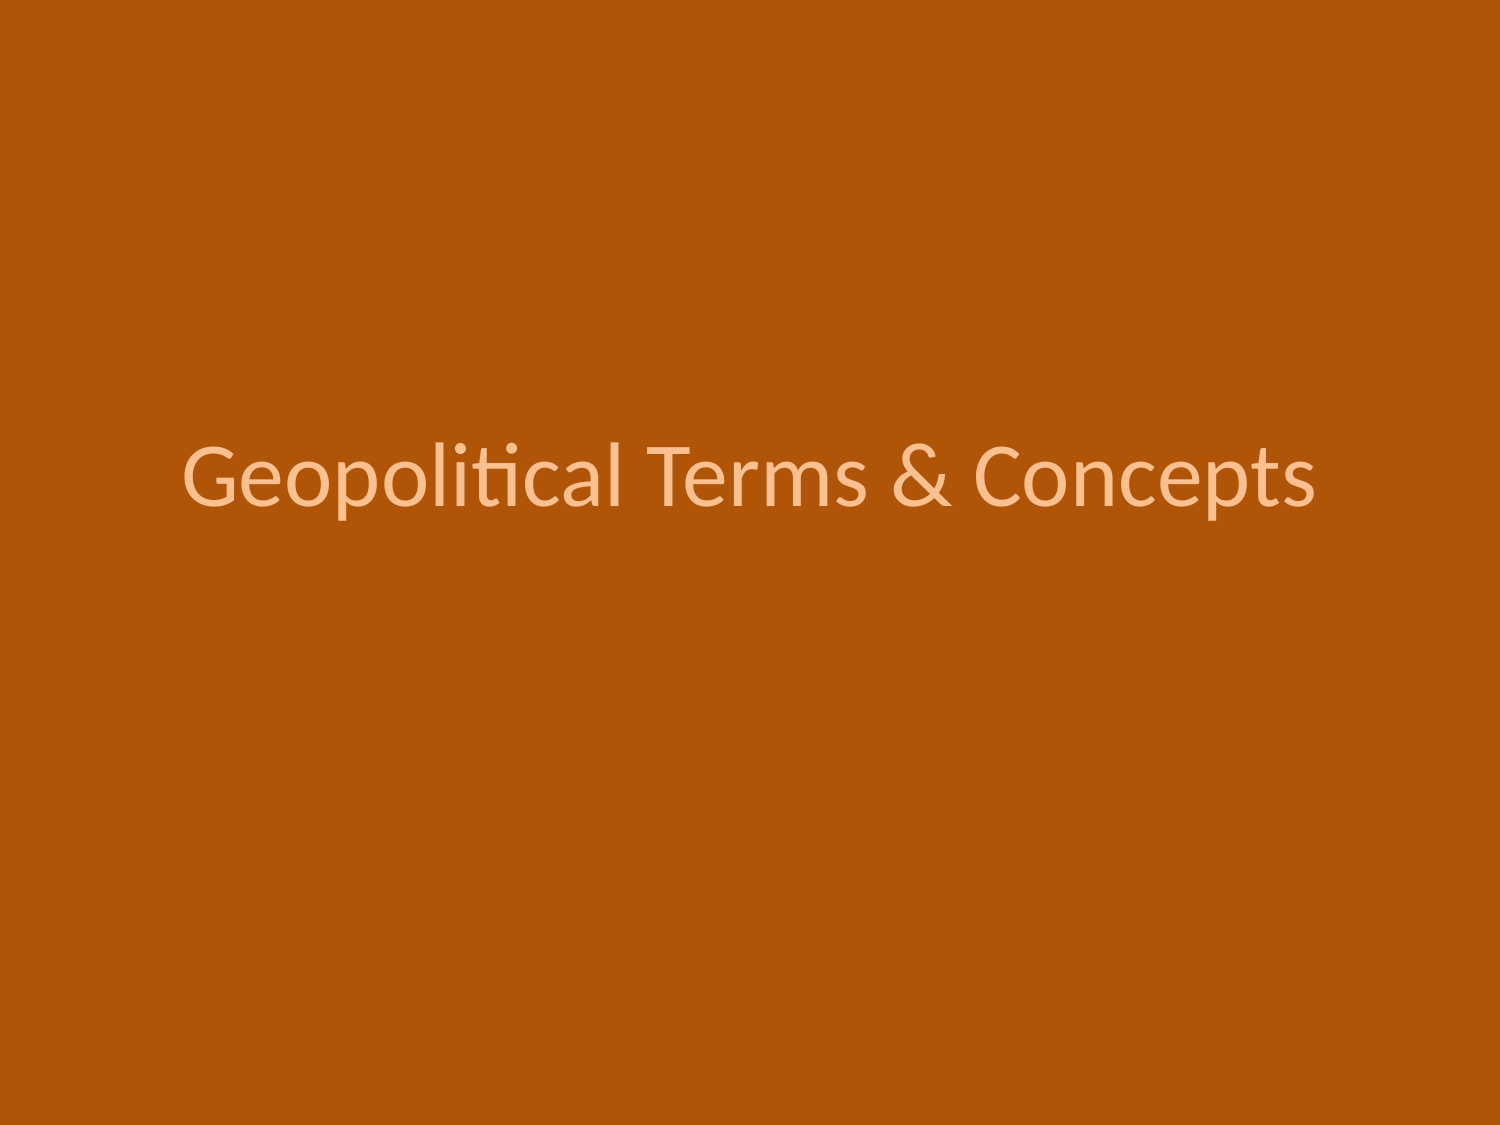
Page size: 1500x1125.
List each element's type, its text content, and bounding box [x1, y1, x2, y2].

title Geopolitical Terms & Concepts [112, 349, 1388, 591]
